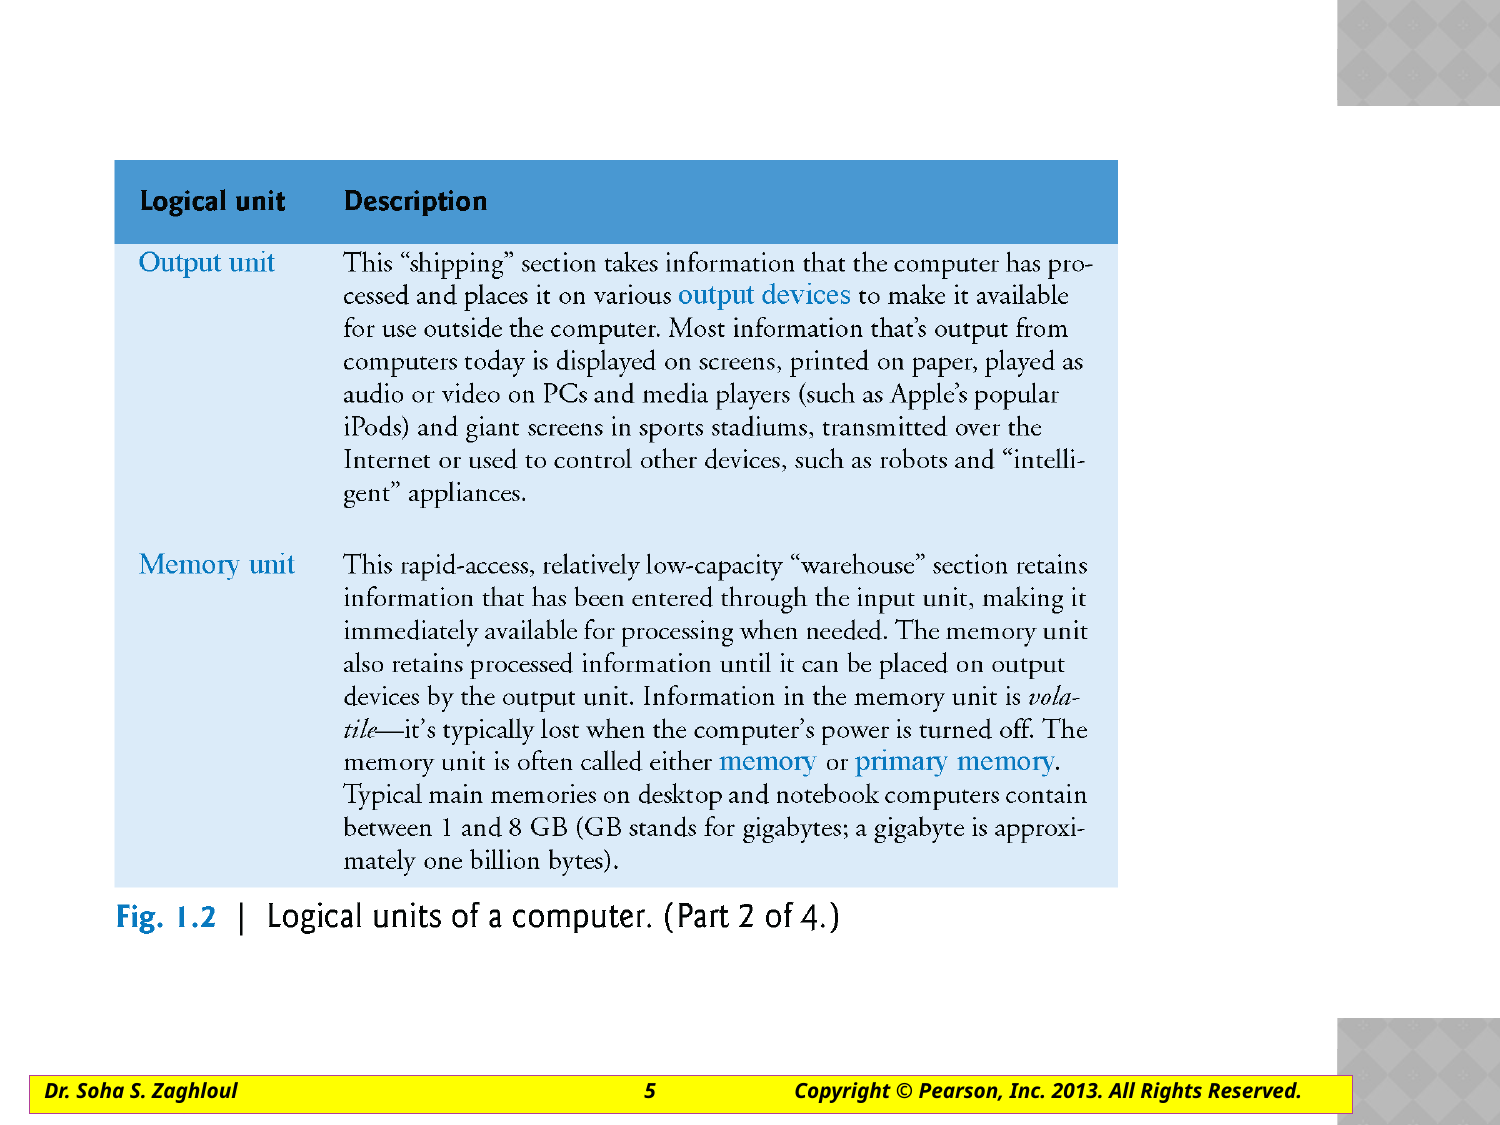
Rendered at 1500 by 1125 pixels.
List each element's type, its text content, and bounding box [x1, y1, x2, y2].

text_box Dr. Soha S. Zaghloul 5 Copyright © Pearson, Inc. 2013. All Rights Reserved. [29, 1075, 1353, 1114]
picture [0, 106, 1500, 1019]
